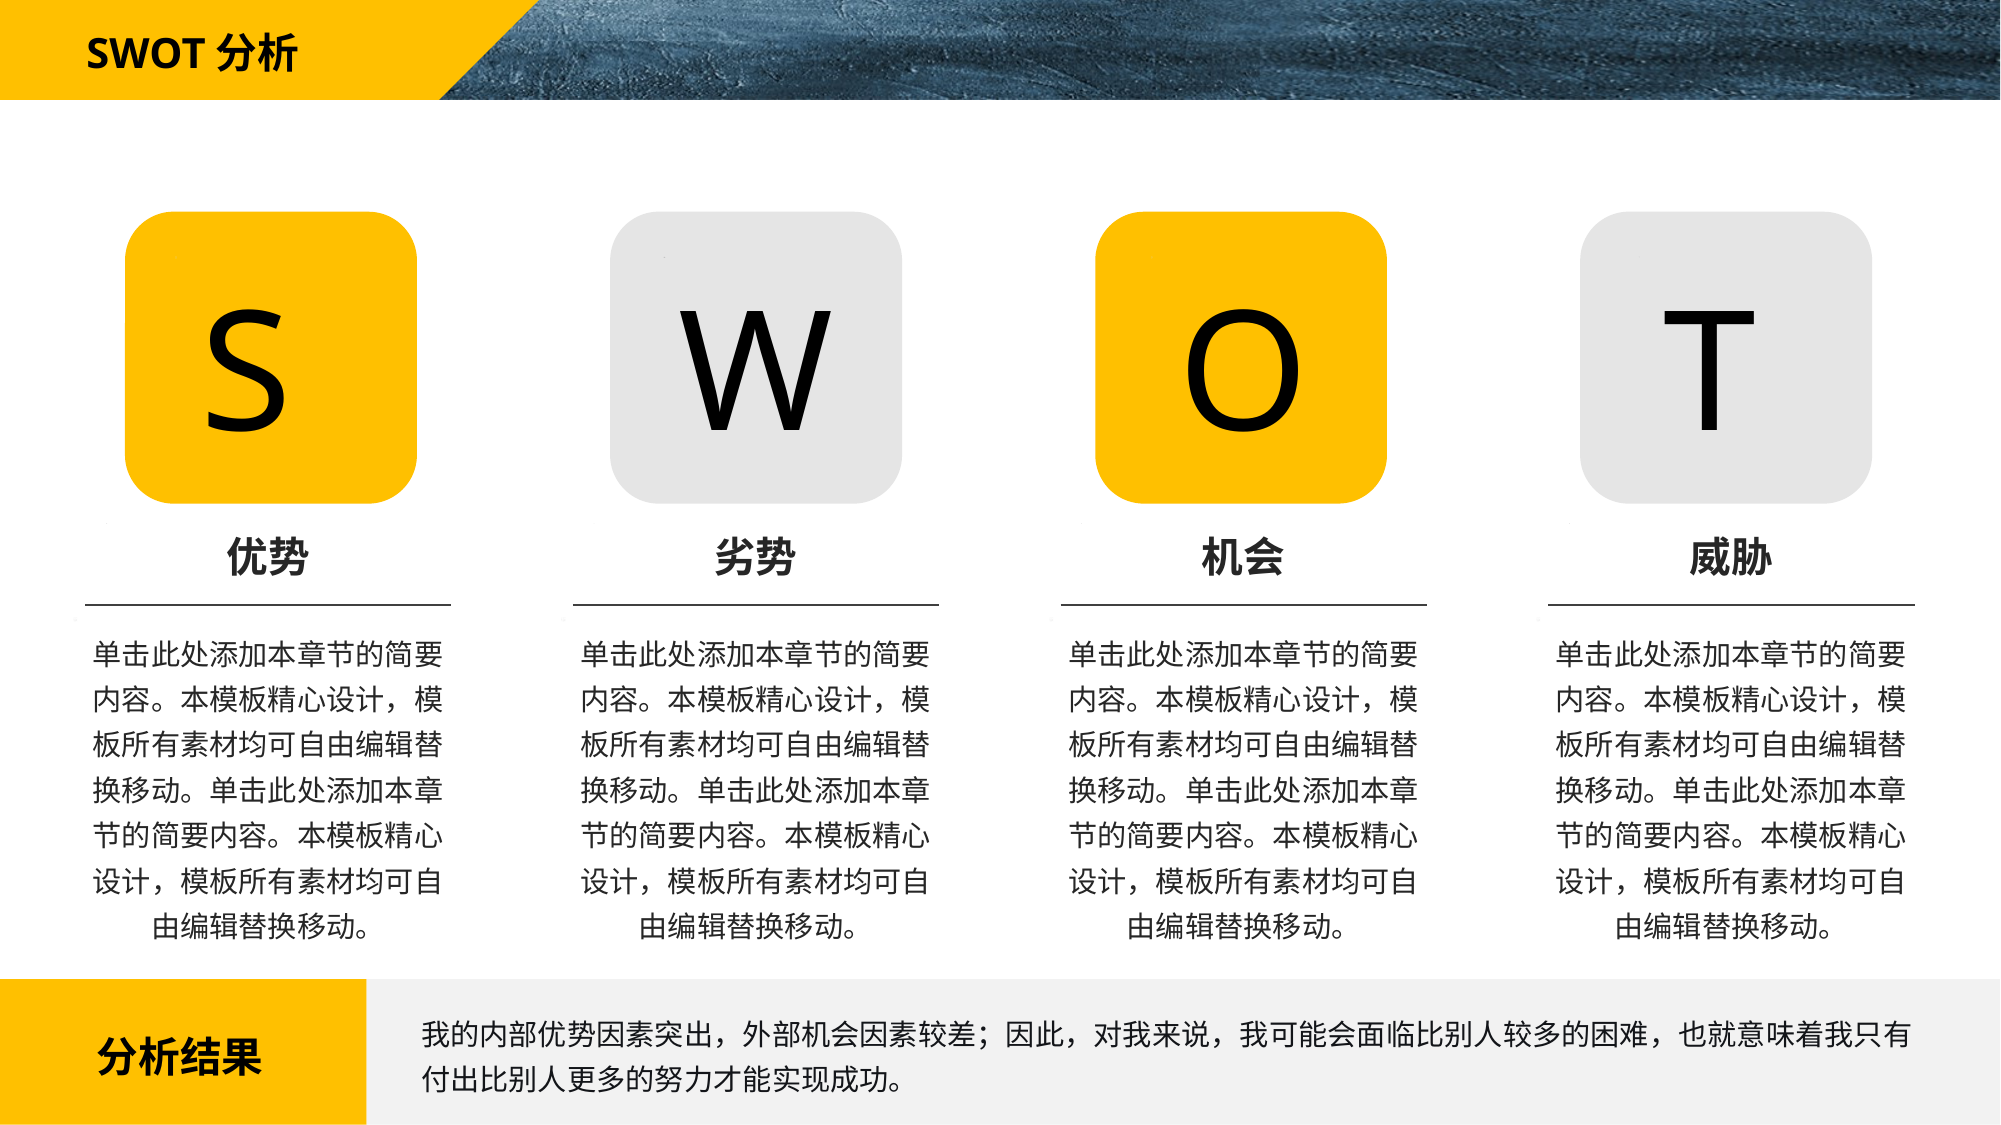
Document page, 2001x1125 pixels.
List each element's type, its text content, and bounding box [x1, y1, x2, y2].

text_box T [1638, 256, 1824, 472]
text_box 机会 [1079, 523, 1408, 588]
text_box [366, 978, 2000, 1125]
text_box 我的内部优势因素突出，外部机会因素较差；因此，对我来说，我可能会面临比别人较多的困难，也就意味着我只有付出比别人更多的努力才能实现成功。 [406, 998, 1940, 1104]
text_box 劣势 [592, 523, 920, 588]
text_box [609, 210, 904, 505]
text_box [123, 210, 418, 505]
text_box 单击此处添加本章节的简要内容。本模板精心设计，模板所有素材均可自由编辑替换移动。单击此处添加本章节的简要内容。本模板精心设计，模板所有素材均可自由编辑替换移动。 [1049, 617, 1439, 951]
picture [440, 0, 2001, 100]
text_box [1094, 210, 1389, 505]
text_box W [663, 256, 849, 472]
text_box O [1151, 256, 1337, 472]
text_box [0, 978, 366, 1125]
text_box S [175, 256, 361, 472]
text_box 单击此处添加本章节的简要内容。本模板精心设计，模板所有素材均可自由编辑替换移动。单击此处添加本章节的简要内容。本模板精心设计，模板所有素材均可自由编辑替换移动。 [73, 617, 463, 951]
text_box 单击此处添加本章节的简要内容。本模板精心设计，模板所有素材均可自由编辑替换移动。单击此处添加本章节的简要内容。本模板精心设计，模板所有素材均可自由编辑替换移动。 [561, 617, 951, 951]
text_box SWOT分析 [71, 19, 674, 84]
text_box 单击此处添加本章节的简要内容。本模板精心设计，模板所有素材均可自由编辑替换移动。单击此处添加本章节的简要内容。本模板精心设计，模板所有素材均可自由编辑替换移动。 [1536, 617, 1926, 951]
text_box 分析结果 [81, 1008, 308, 1088]
text_box 优势 [104, 523, 432, 588]
text_box [1579, 210, 1874, 505]
text_box 威胁 [1567, 523, 1896, 588]
